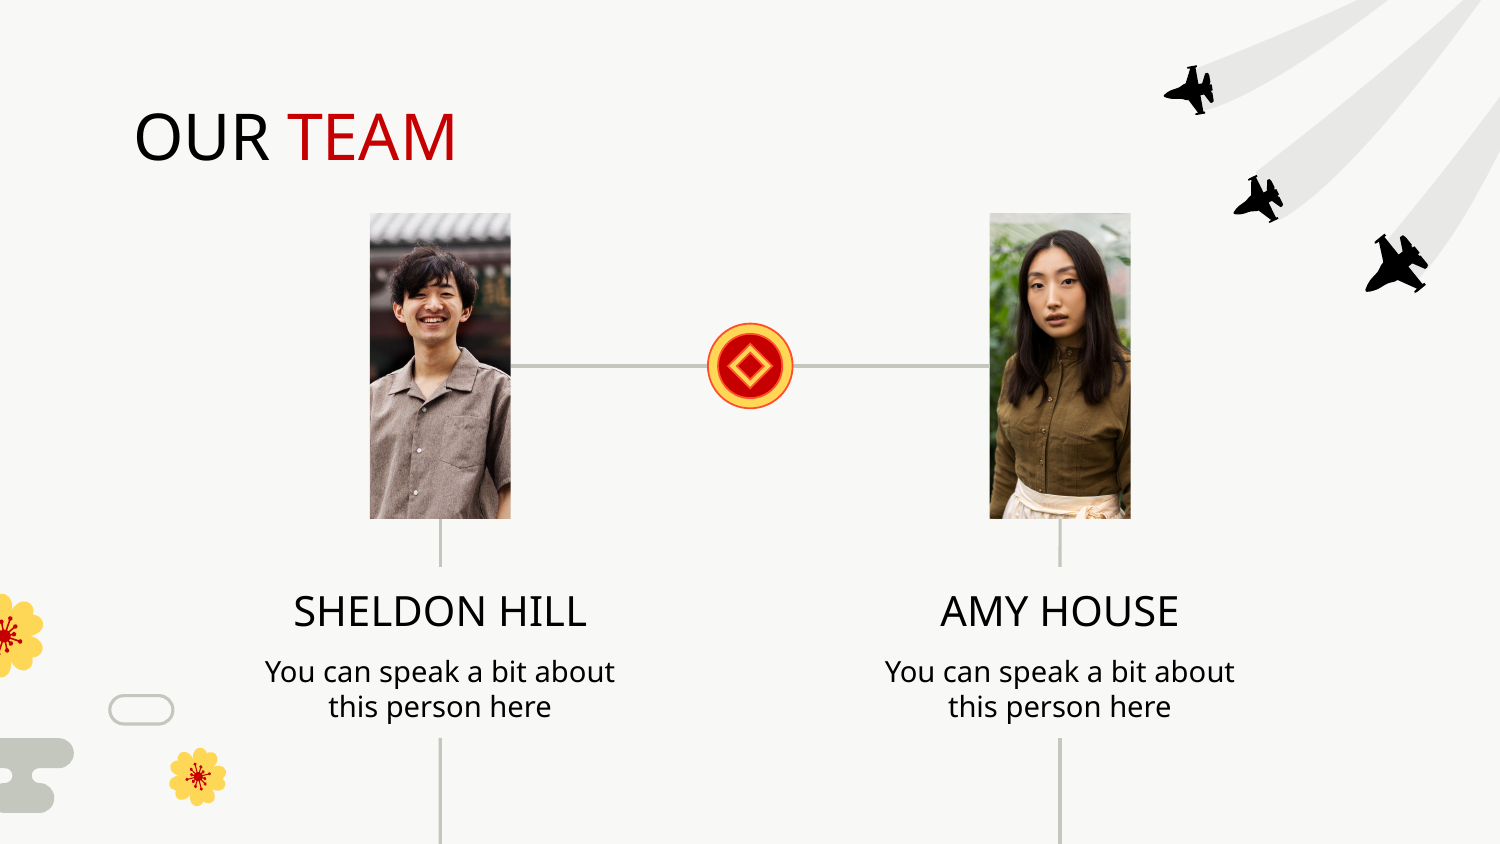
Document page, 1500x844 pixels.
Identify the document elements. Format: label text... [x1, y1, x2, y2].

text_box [706, 322, 794, 410]
picture [989, 213, 1131, 519]
subtitle You can speak a bit about this person here [847, 637, 1273, 738]
title SHELDON HILL [227, 566, 653, 654]
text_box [1165, 0, 1500, 284]
title AMY HOUSE [848, 566, 1272, 654]
subtitle You can speak a bit about this person here [227, 654, 653, 738]
title OUR TEAM [118, 88, 1160, 182]
picture [369, 213, 511, 519]
text_box [109, 695, 173, 725]
